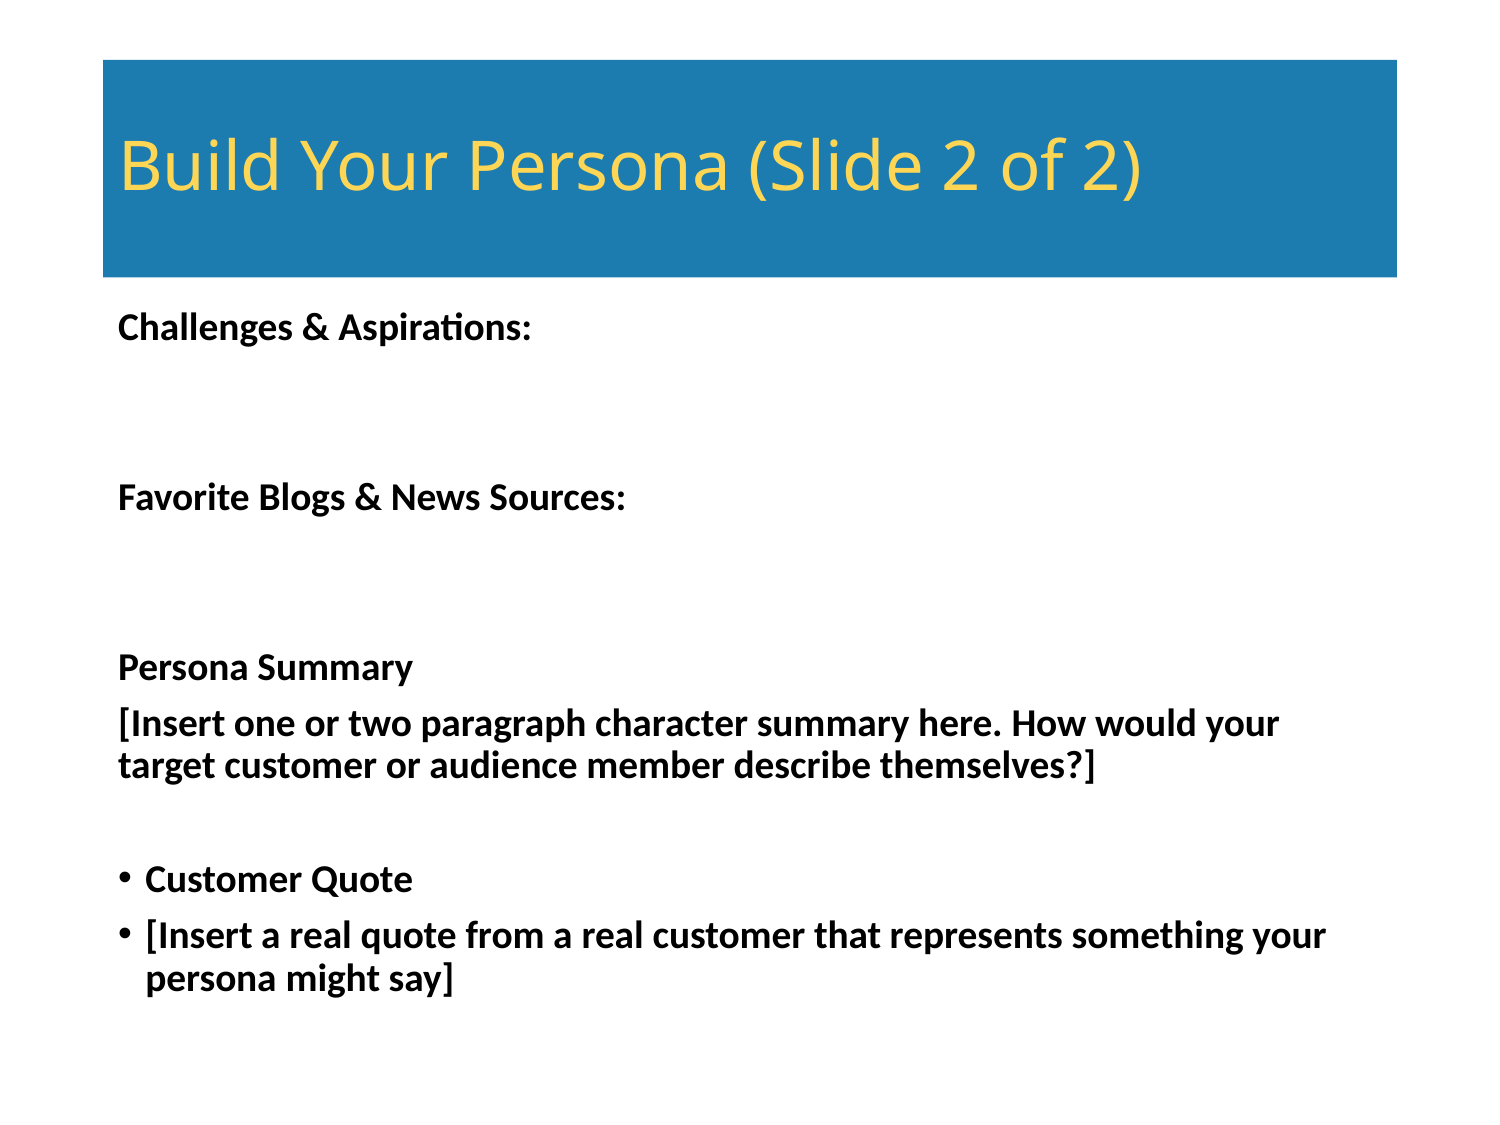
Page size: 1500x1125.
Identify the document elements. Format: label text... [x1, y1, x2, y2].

title Build Your Persona (Slide 2 of 2) [103, 59, 1397, 278]
list Challenges & Aspirations: Favorite Blogs & News Sources: Persona Summary [Insert one or two paragraph character summary here. How would your target customer or audience member describe themselves?] Customer Quote [Insert a real quote from a real customer that represents something your persona might say] [103, 299, 1397, 1014]
